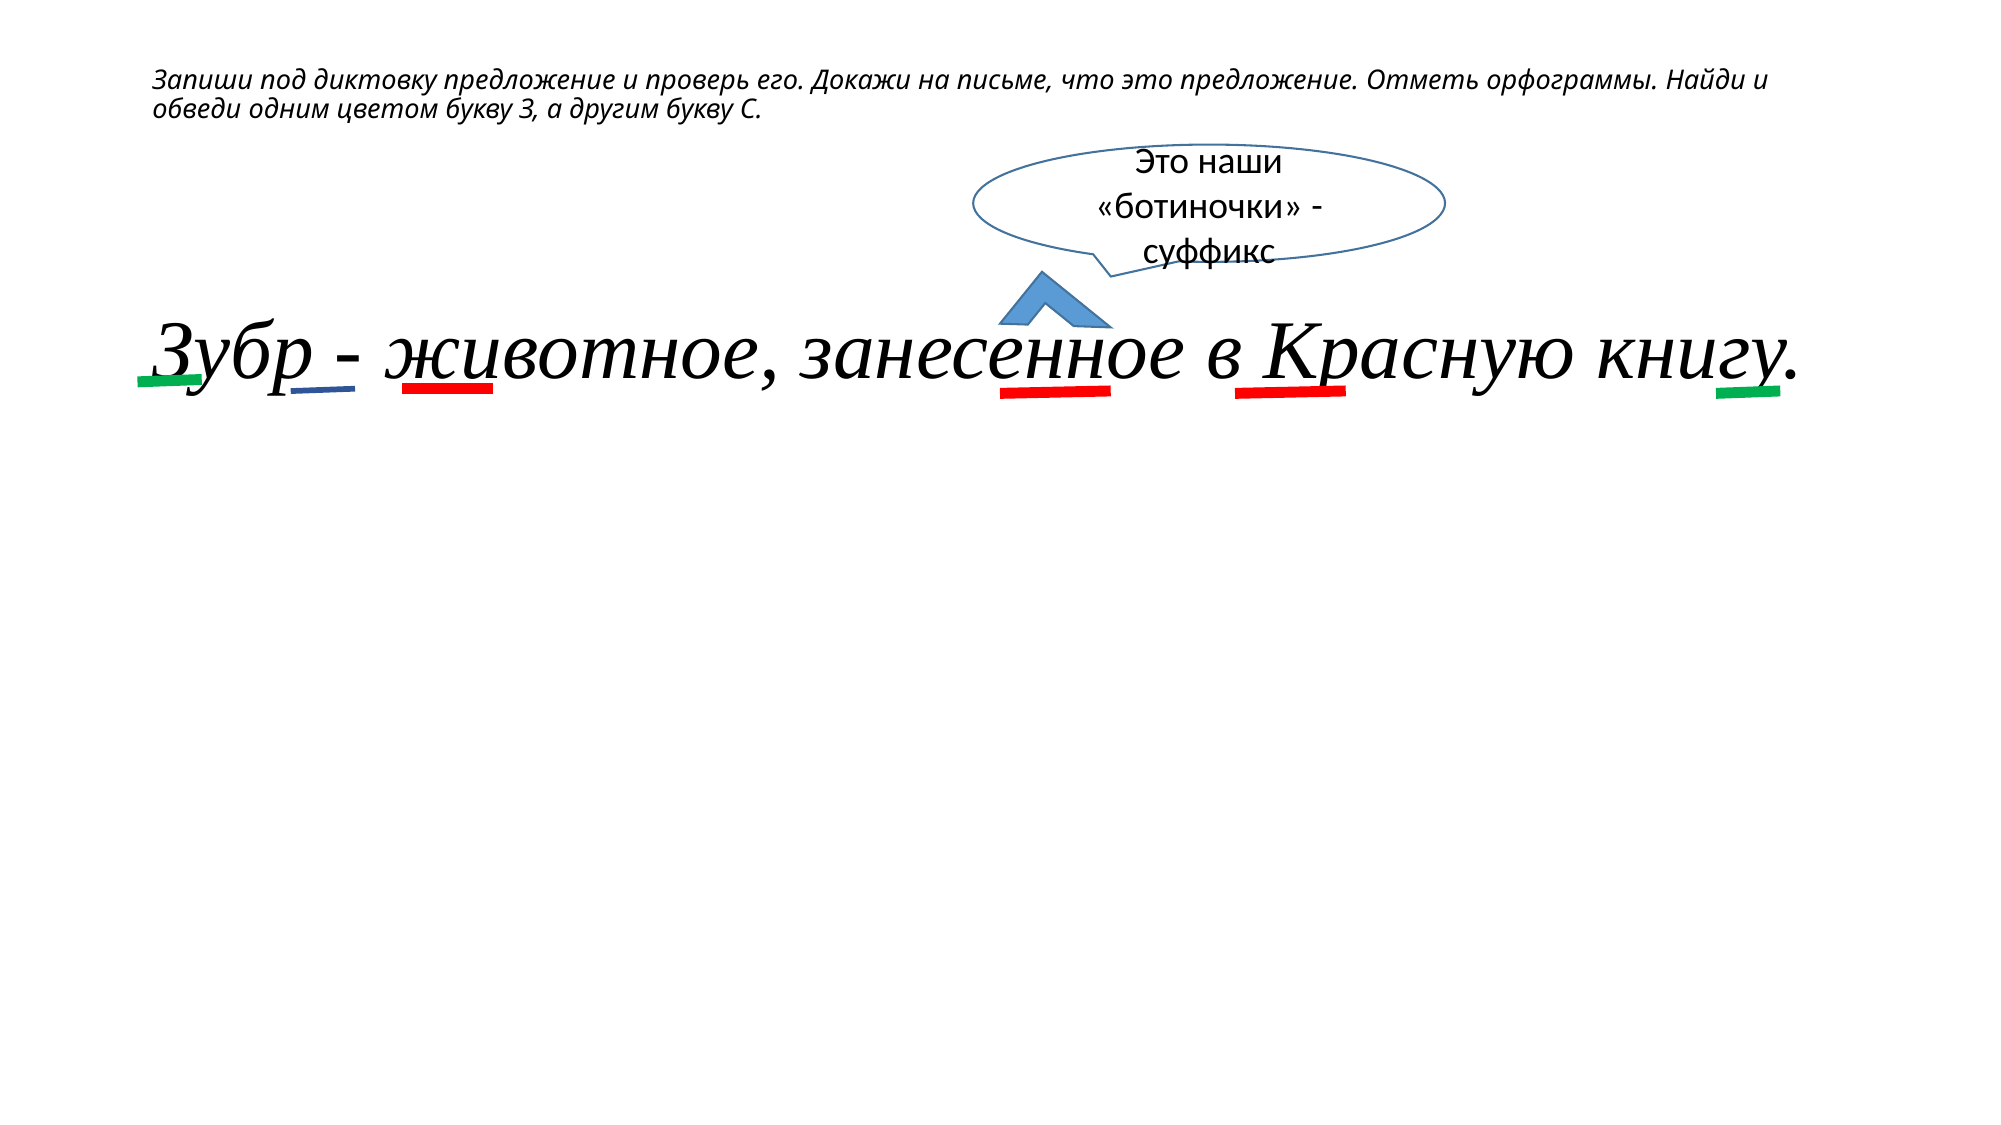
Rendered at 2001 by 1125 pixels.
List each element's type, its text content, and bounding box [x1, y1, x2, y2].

list Зубр - животное, занесенное в Красную книгу. [137, 299, 1863, 503]
title Запиши под диктовку предложение и проверь его. Докажи на письме, что это предложение. Отметь орфограммы. Найди и обведи одним цветом букву З, а другим букву С. [137, 59, 1863, 131]
text_box [997, 270, 1114, 329]
text_box Это наши «ботиночки» - суффикс [972, 143, 1447, 278]
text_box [1235, 390, 1346, 394]
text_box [999, 390, 1111, 394]
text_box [290, 388, 356, 392]
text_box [1715, 390, 1781, 394]
